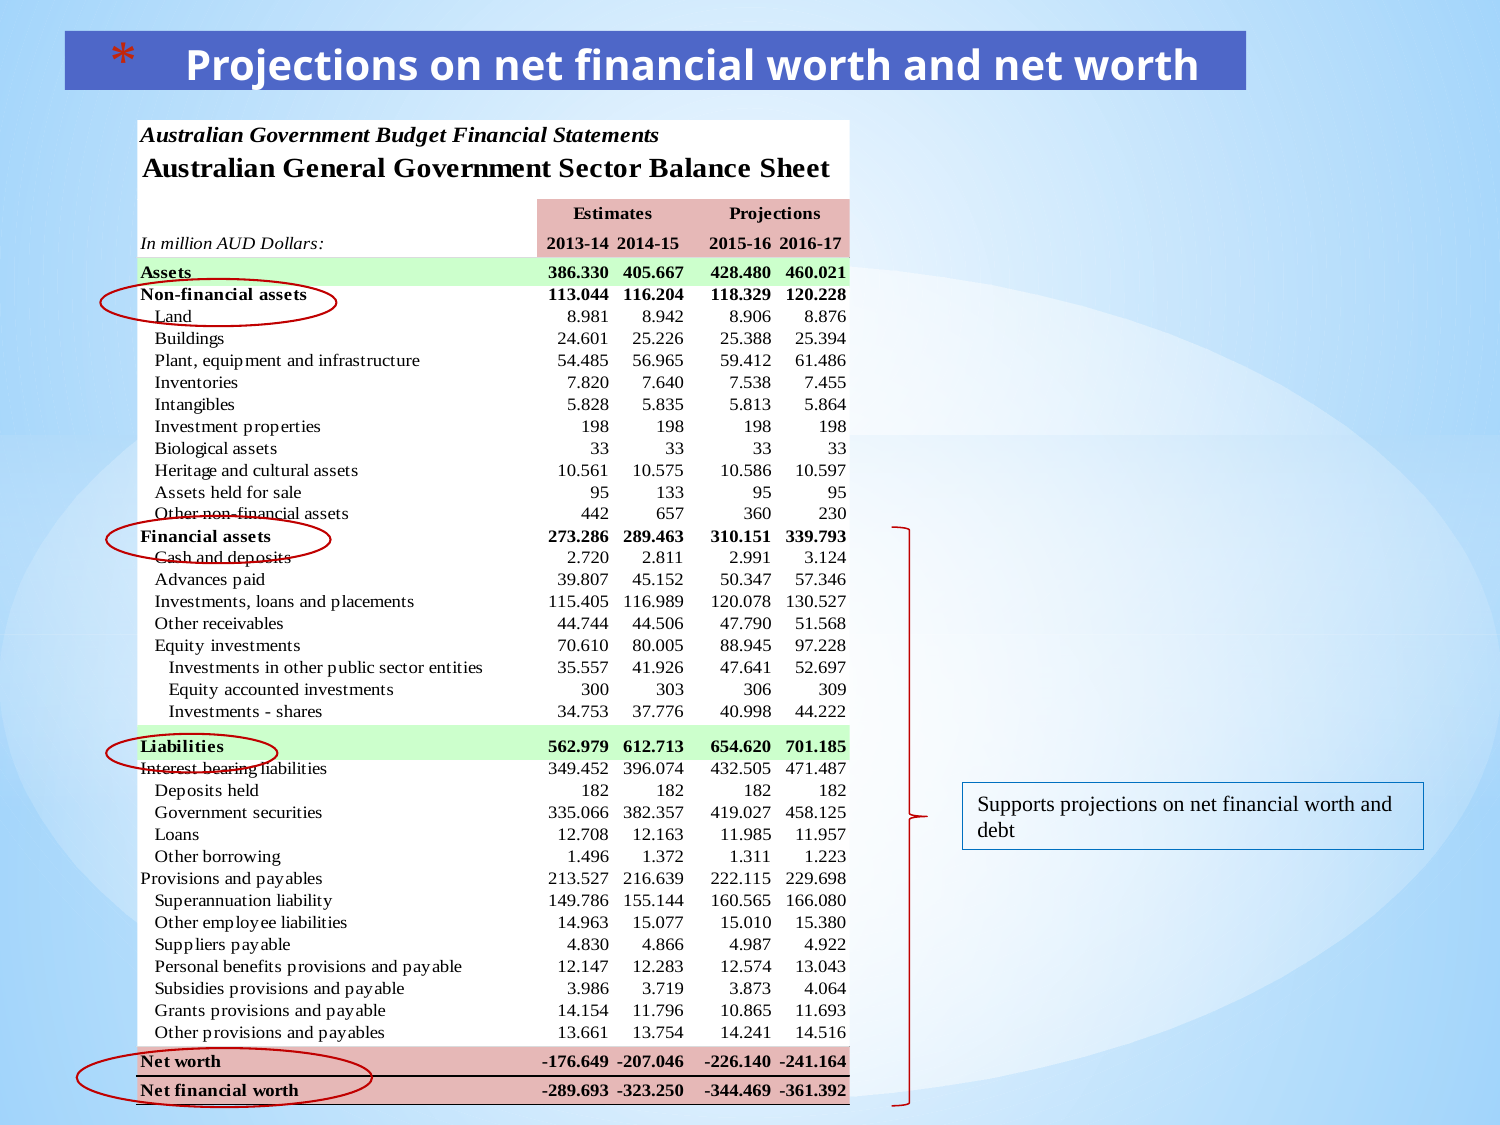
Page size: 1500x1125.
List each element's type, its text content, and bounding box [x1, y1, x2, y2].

picture [135, 119, 852, 1107]
text_box [106, 525, 129, 554]
title Projections on net financial worth and net worth [64, 30, 1247, 90]
text_box [891, 526, 928, 1107]
text_box [100, 287, 129, 318]
text_box Supports projections on net financial worth and debt [962, 782, 1424, 850]
text_box [76, 1055, 129, 1101]
text_box [106, 740, 129, 767]
